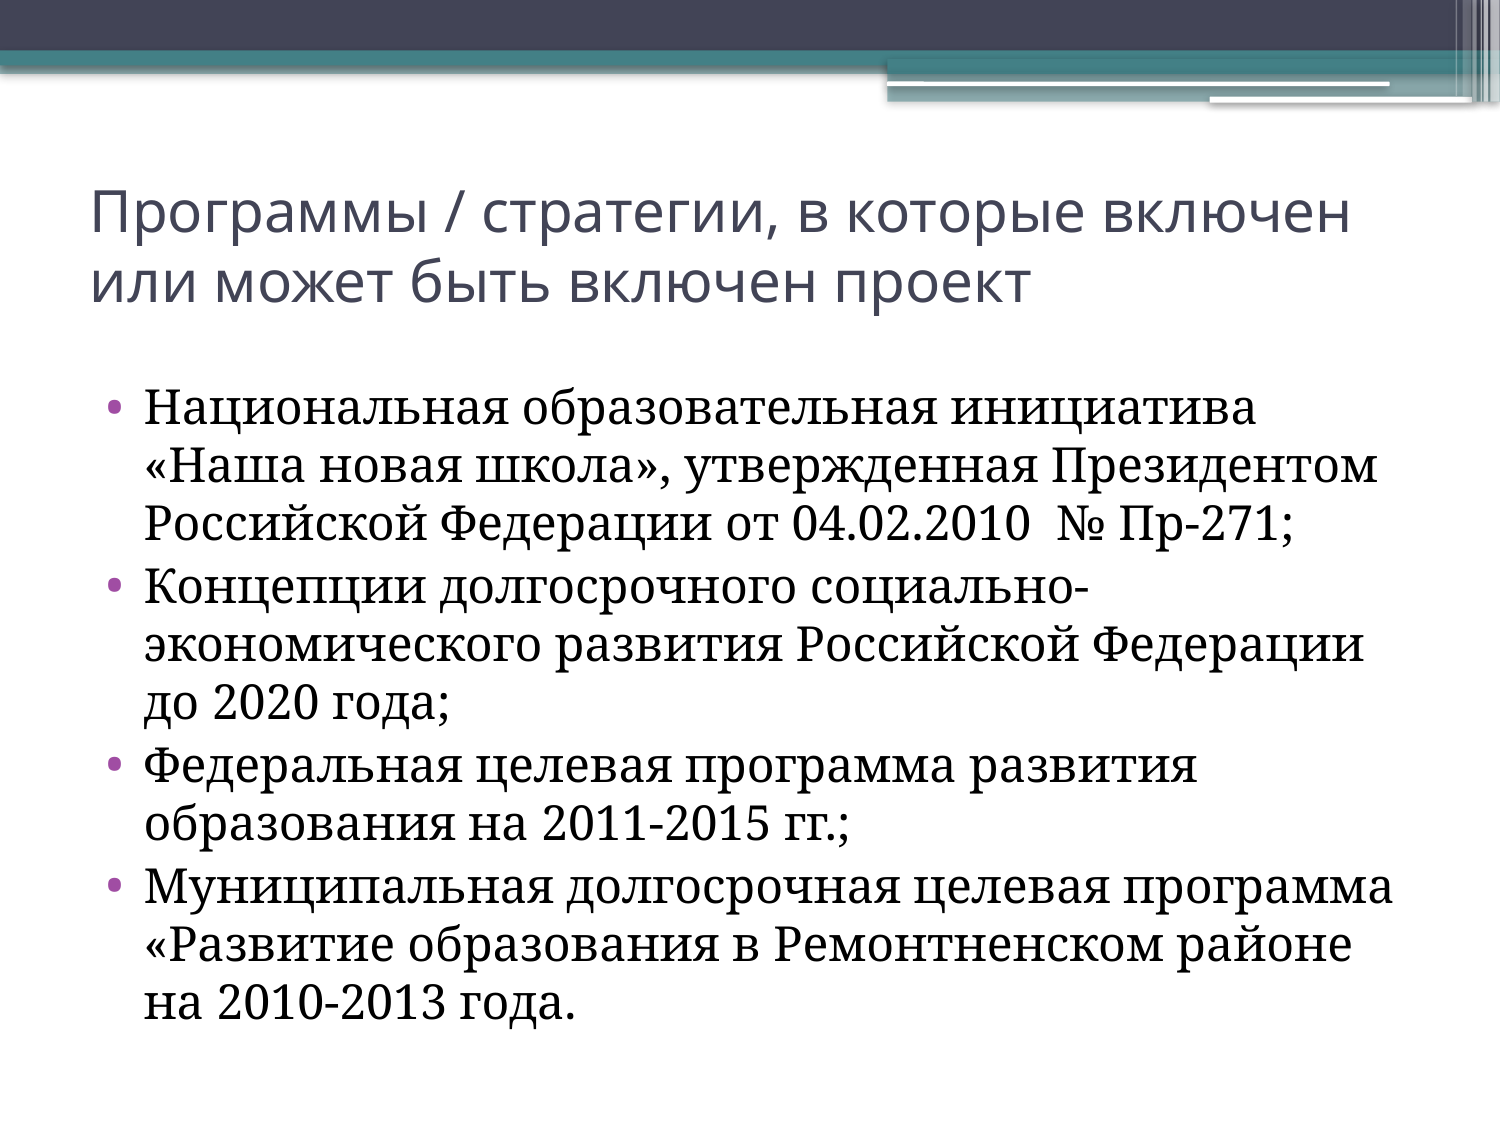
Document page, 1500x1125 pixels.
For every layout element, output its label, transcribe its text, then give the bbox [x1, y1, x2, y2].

list Национальная образовательная инициатива «Наша новая школа», утвержденная Президентом Российской Федерации от 04.02.2010 № Пр-271; Концепции долгосрочного социально-экономического развития Российской Федерации до 2020 года; Федеральная целевая программа развития образования на 2011-2015 гг.; Муниципальная долгосрочная целевая программа «Развитие образования в Ремонтненском районе на 2010-2013 года. [75, 368, 1425, 1079]
title Программы / стратегии, в которые включен или может быть включен проект [75, 125, 1425, 363]
